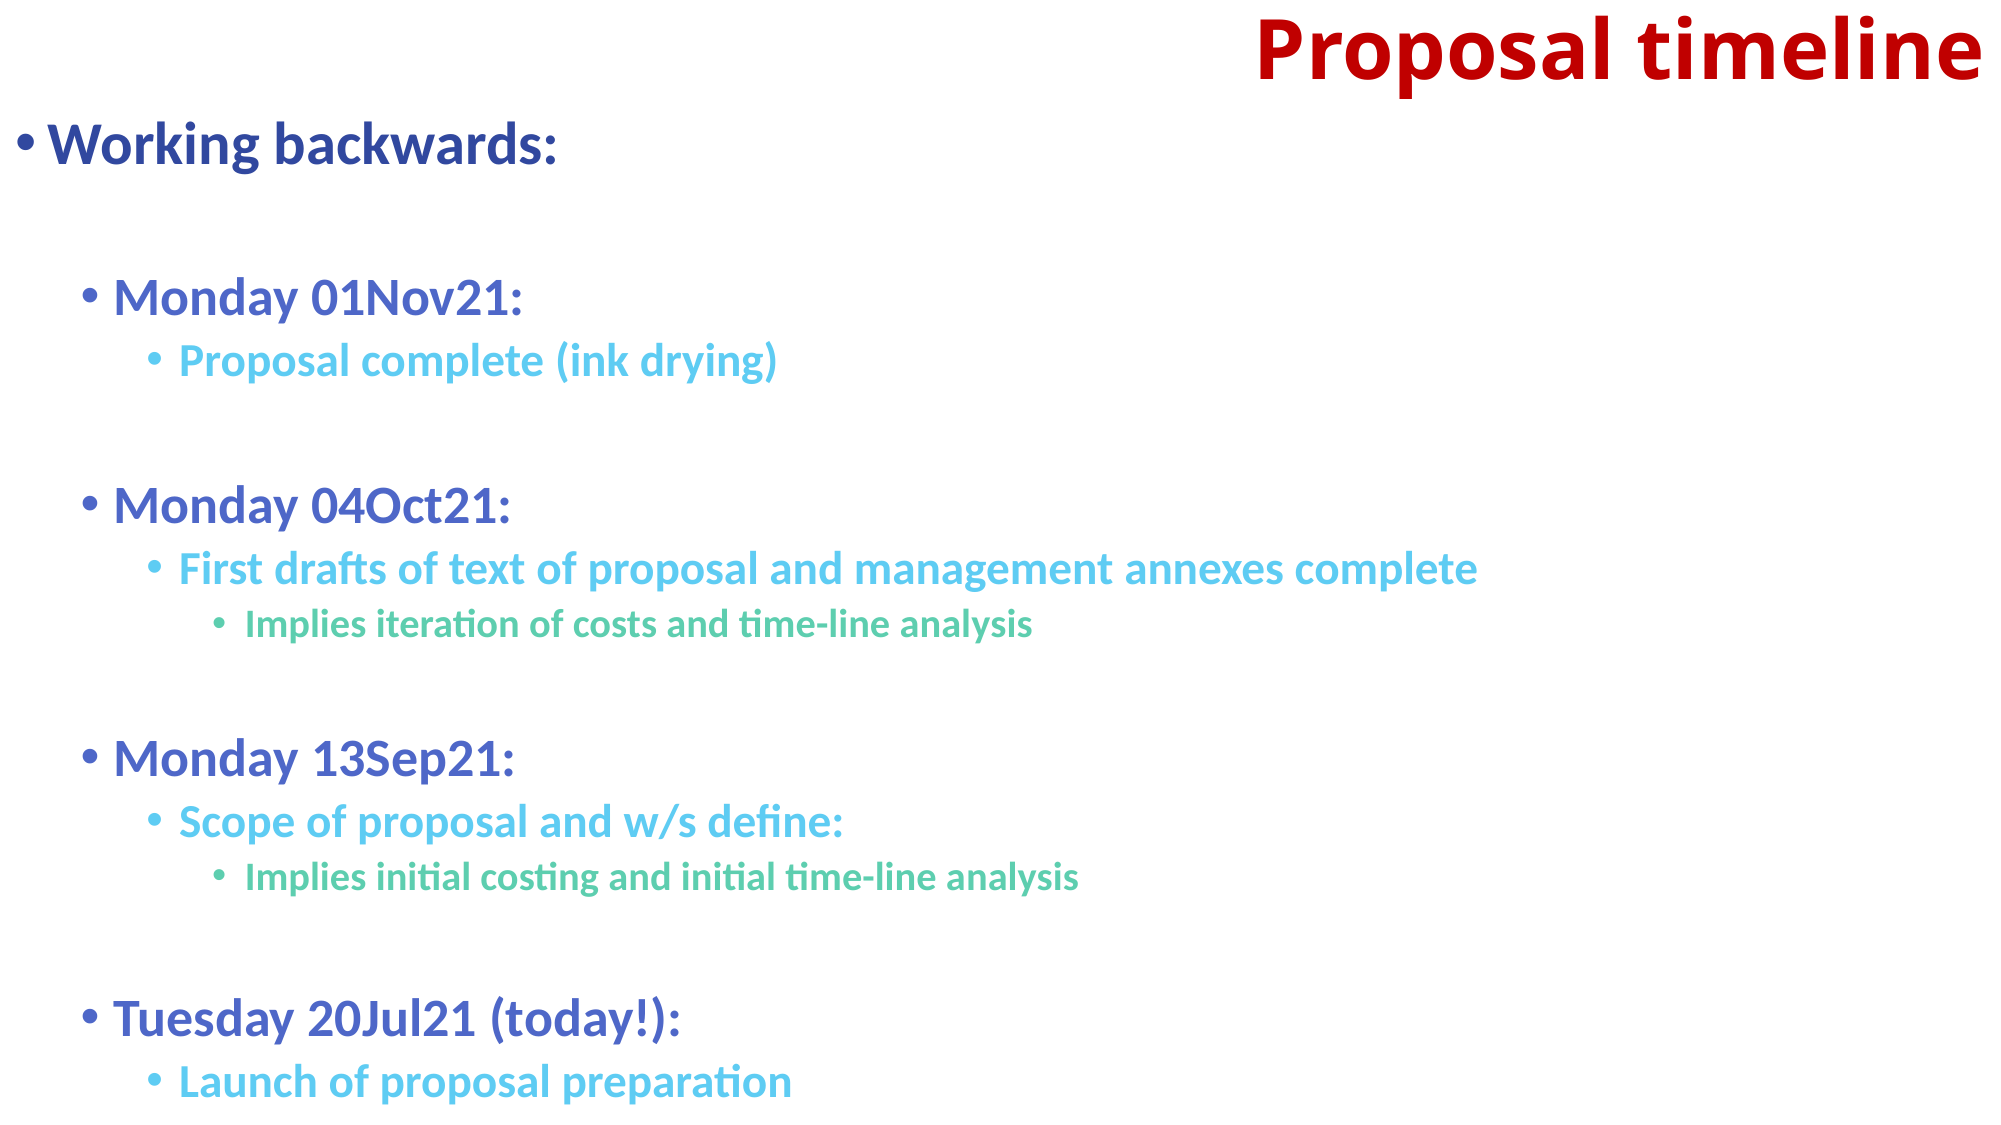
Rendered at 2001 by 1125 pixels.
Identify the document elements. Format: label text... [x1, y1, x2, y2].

title Proposal timeline [0, 0, 2000, 104]
list Working backwards: Monday 01Nov21: Proposal complete (ink drying) Monday 04Oct21: First drafts of text of proposal and management annexes complete Implies iteration of costs and time-line analysis Monday 13Sep21: Scope of proposal and w/s define: Implies initial costing and initial time-line analysis Tuesday 20Jul21 (today!): Launch of proposal preparation [0, 104, 2000, 1124]
